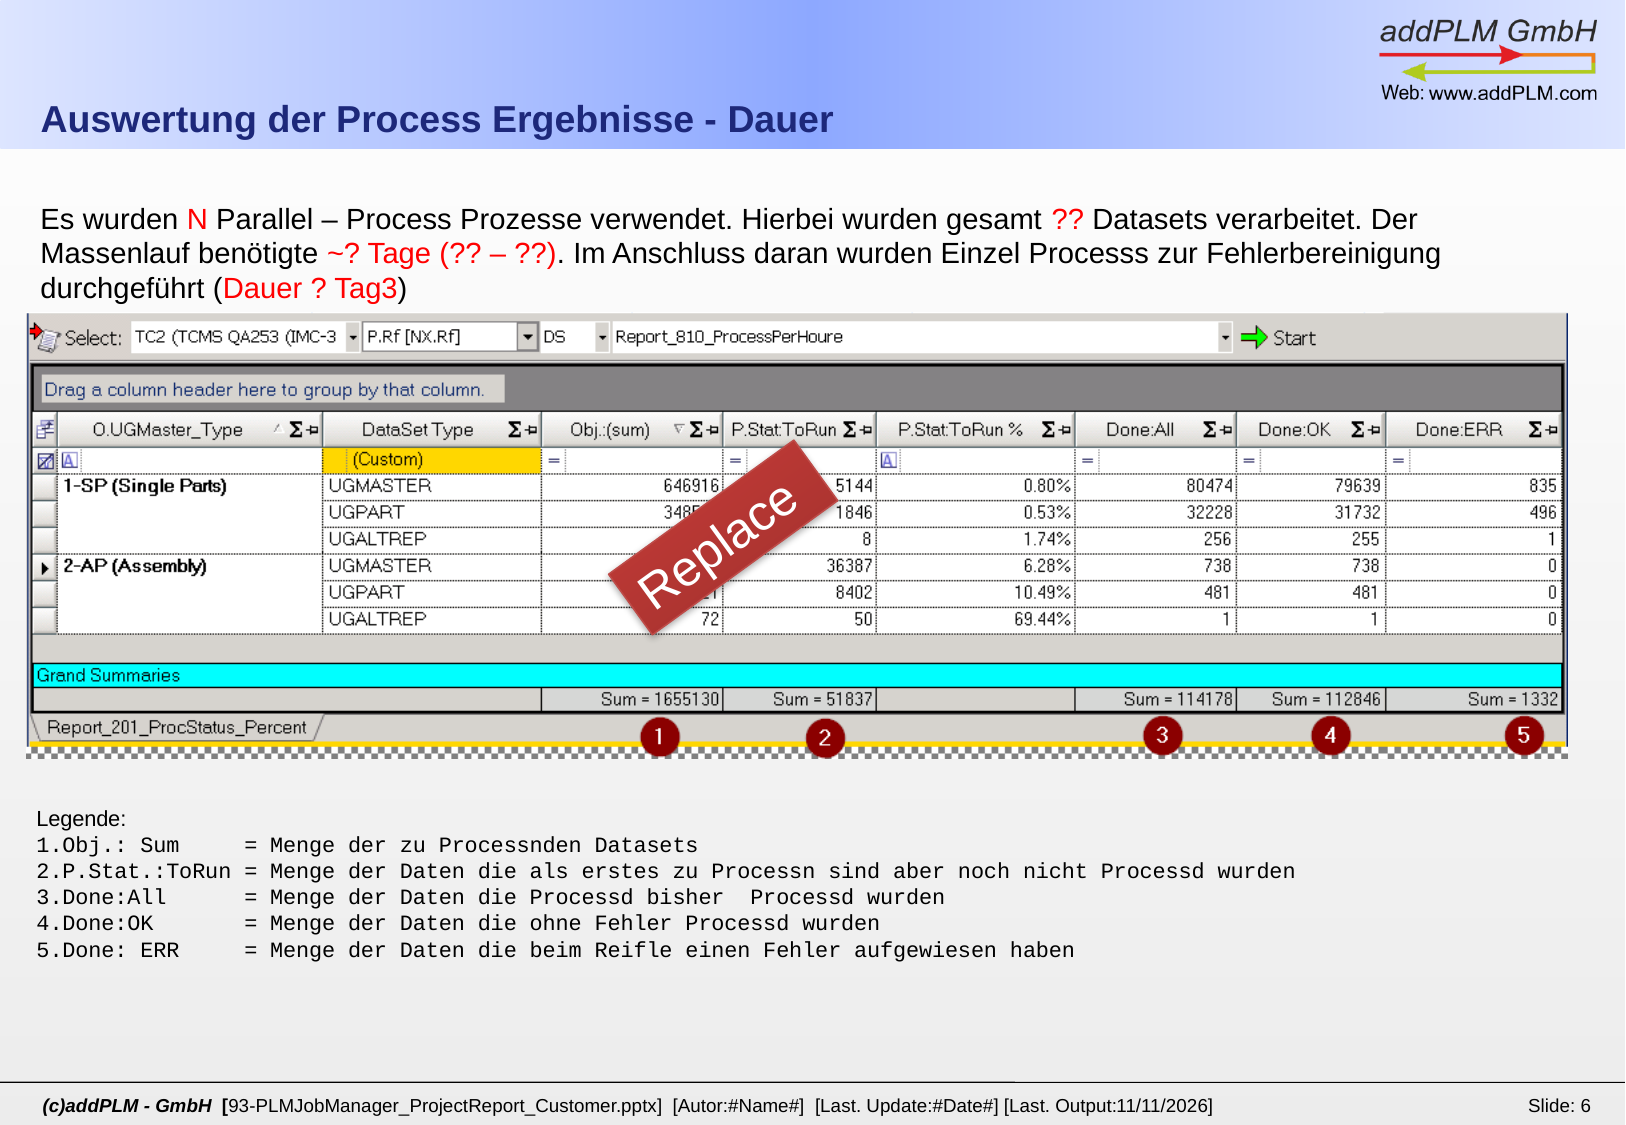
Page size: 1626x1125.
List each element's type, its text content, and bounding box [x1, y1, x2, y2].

text_box Es wurden N Parallel – Process Prozesse verwendet. Hierbei wurden gesamt ?? Datasets verarbeitet. Der Massenlauf benötigte ~? Tage (?? – ??). Im Anschluss daran wurden Einzel Processs zur Fehlerbereinigung durchgeführt (Dauer ? Tag3) [25, 192, 1524, 311]
picture [1379, 19, 1597, 100]
picture [26, 312, 1568, 759]
title Auswertung der Process Ergebnisse - Dauer [40, 67, 1582, 131]
text_box Legende: Obj.: Sum = Menge der zu Processnden Datasets P.Stat.:ToRun = Menge der Daten die als erstes zu Processn sind aber noch nicht Processd wurden Done:All = Menge der Daten die Processd bisher Processd wurden Done:OK = Menge der Daten die ohne Fehler Processd wurden Done: ERR = Menge der Daten die beim Reifle einen Fehler aufgewiesen haben [21, 796, 1541, 969]
